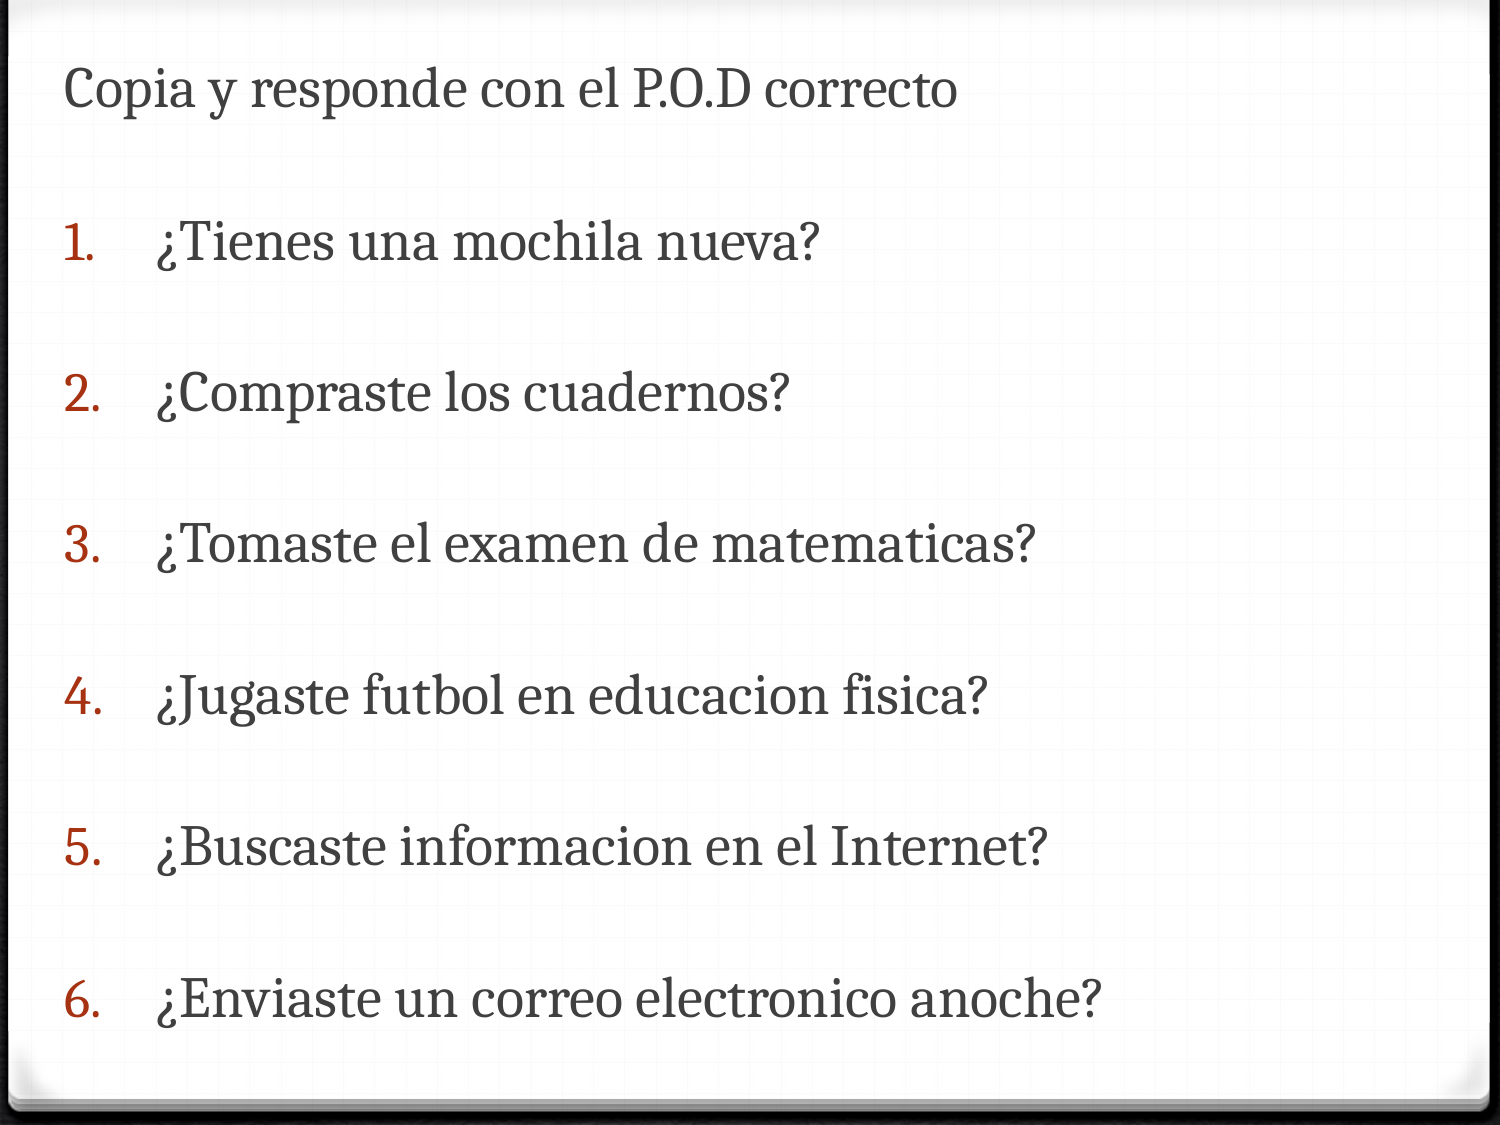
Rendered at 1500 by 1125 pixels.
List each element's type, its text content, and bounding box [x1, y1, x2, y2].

text_box Copia y responde con el P.O.D correcto ¿Tienes una mochila nueva? ¿Compraste los cuadernos? ¿Tomaste el examen de matematicas? ¿Jugaste futbol en educacion fisica? ¿Buscaste informacion en el Internet? ¿Enviaste un correo electronico anoche? [49, 50, 1463, 1075]
picture [0, 0, 1500, 1125]
